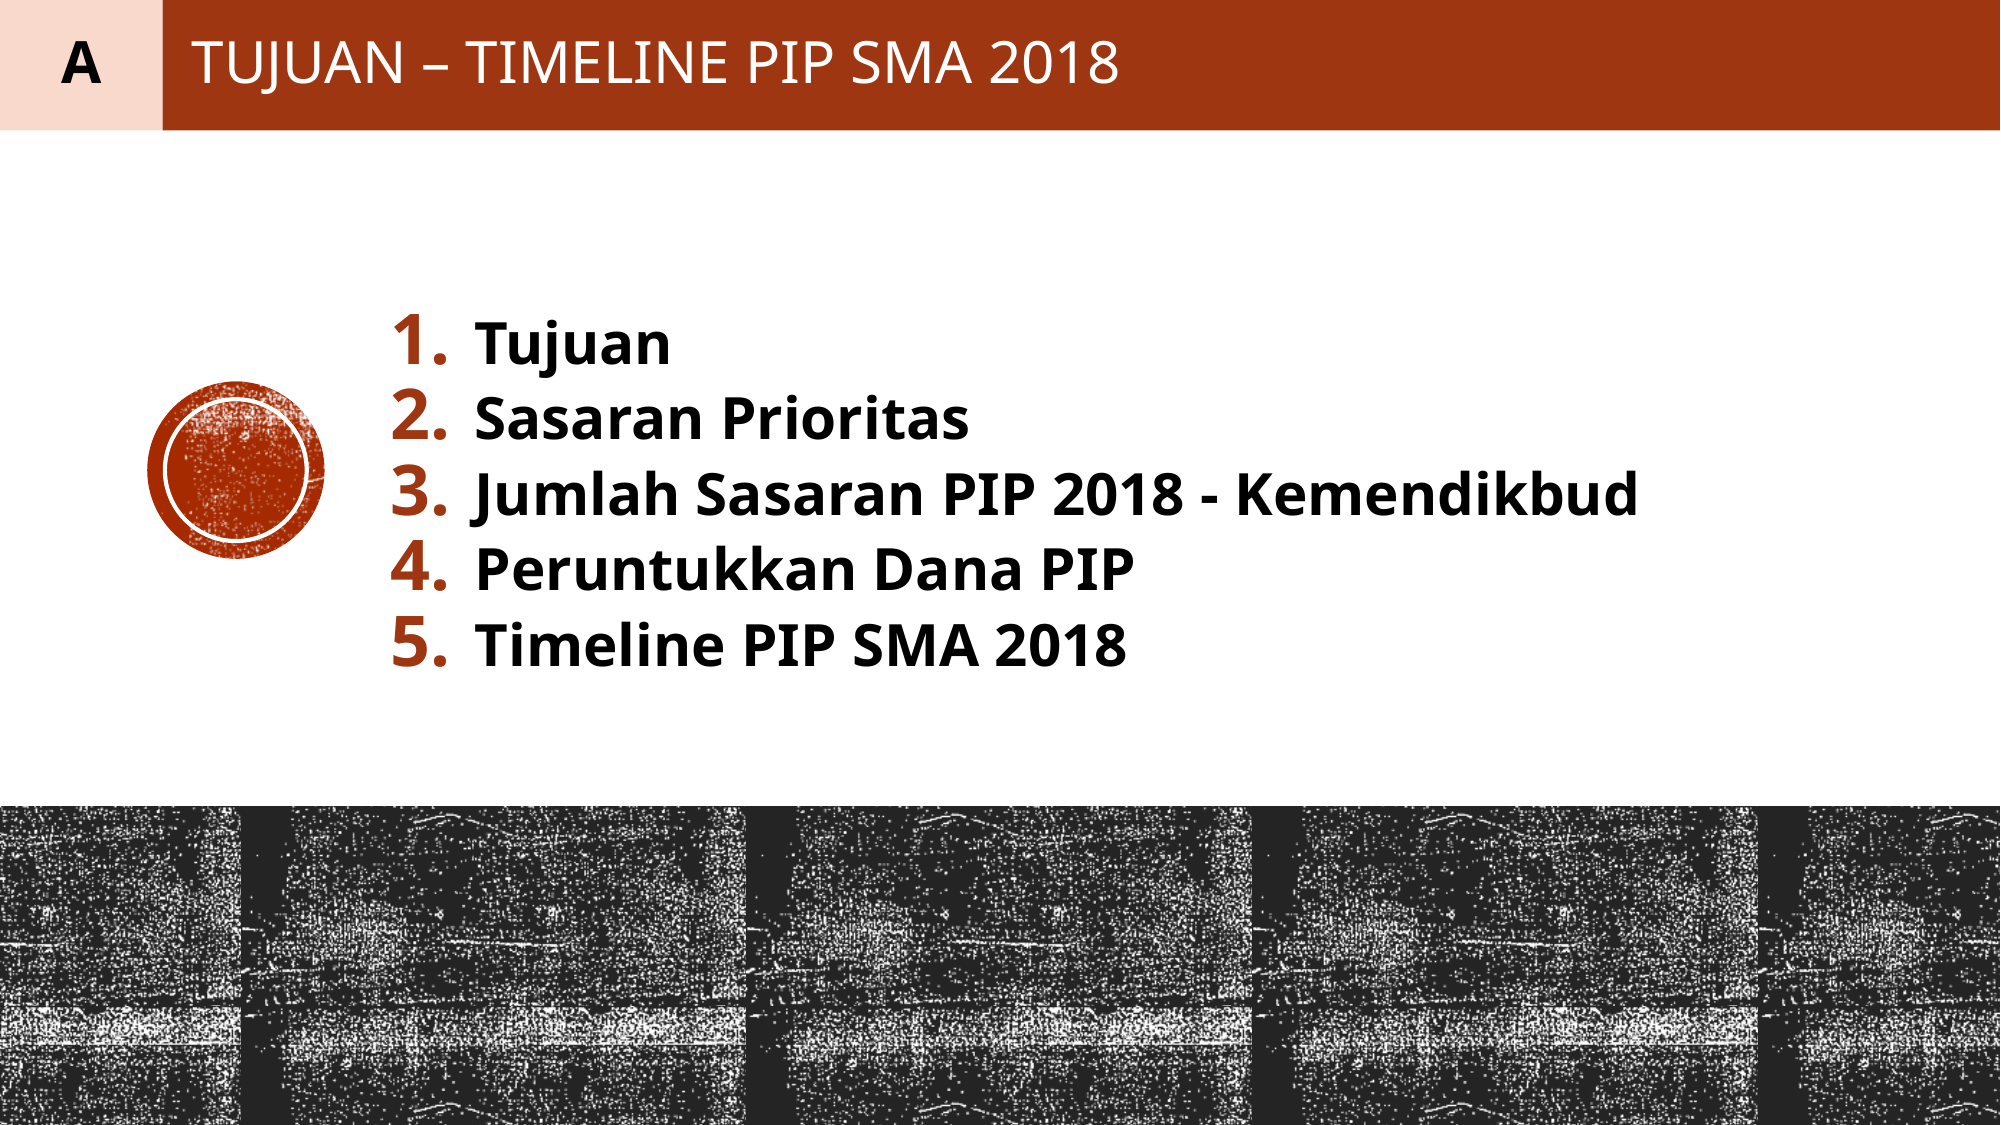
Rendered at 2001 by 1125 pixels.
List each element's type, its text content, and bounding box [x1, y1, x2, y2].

text_box A [0, 0, 162, 131]
text_box Tujuan – timeline pip sma 2018 [162, 0, 2000, 131]
list Tujuan Sasaran Prioritas Jumlah Sasaran PIP 2018 - Kemendikbud Peruntukkan Dana PIP Timeline PIP SMA 2018 [375, 306, 1870, 689]
